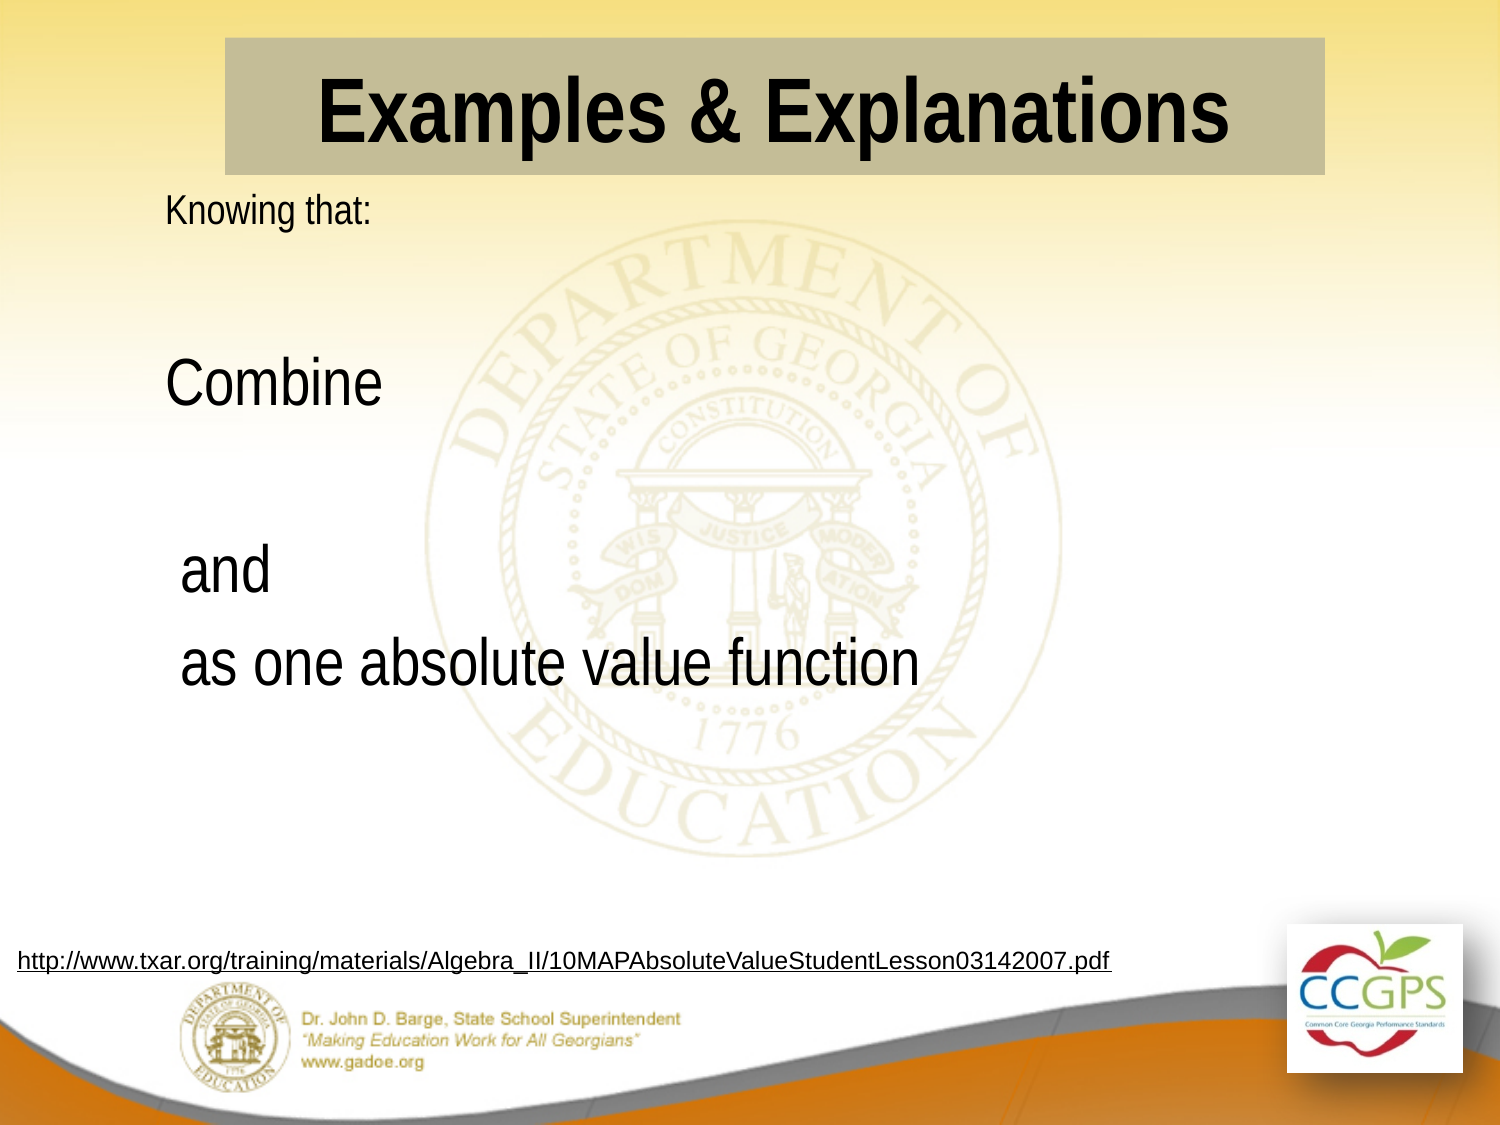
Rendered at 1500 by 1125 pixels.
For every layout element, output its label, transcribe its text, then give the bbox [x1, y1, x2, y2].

title Examples & Explanations [224, 37, 1326, 176]
text_box http://www.txar.org/training/materials/Algebra_II/10MAPAbsoluteValueStudentLesson03142007.pdf [2, 937, 1127, 982]
picture [0, 0, 1500, 1125]
